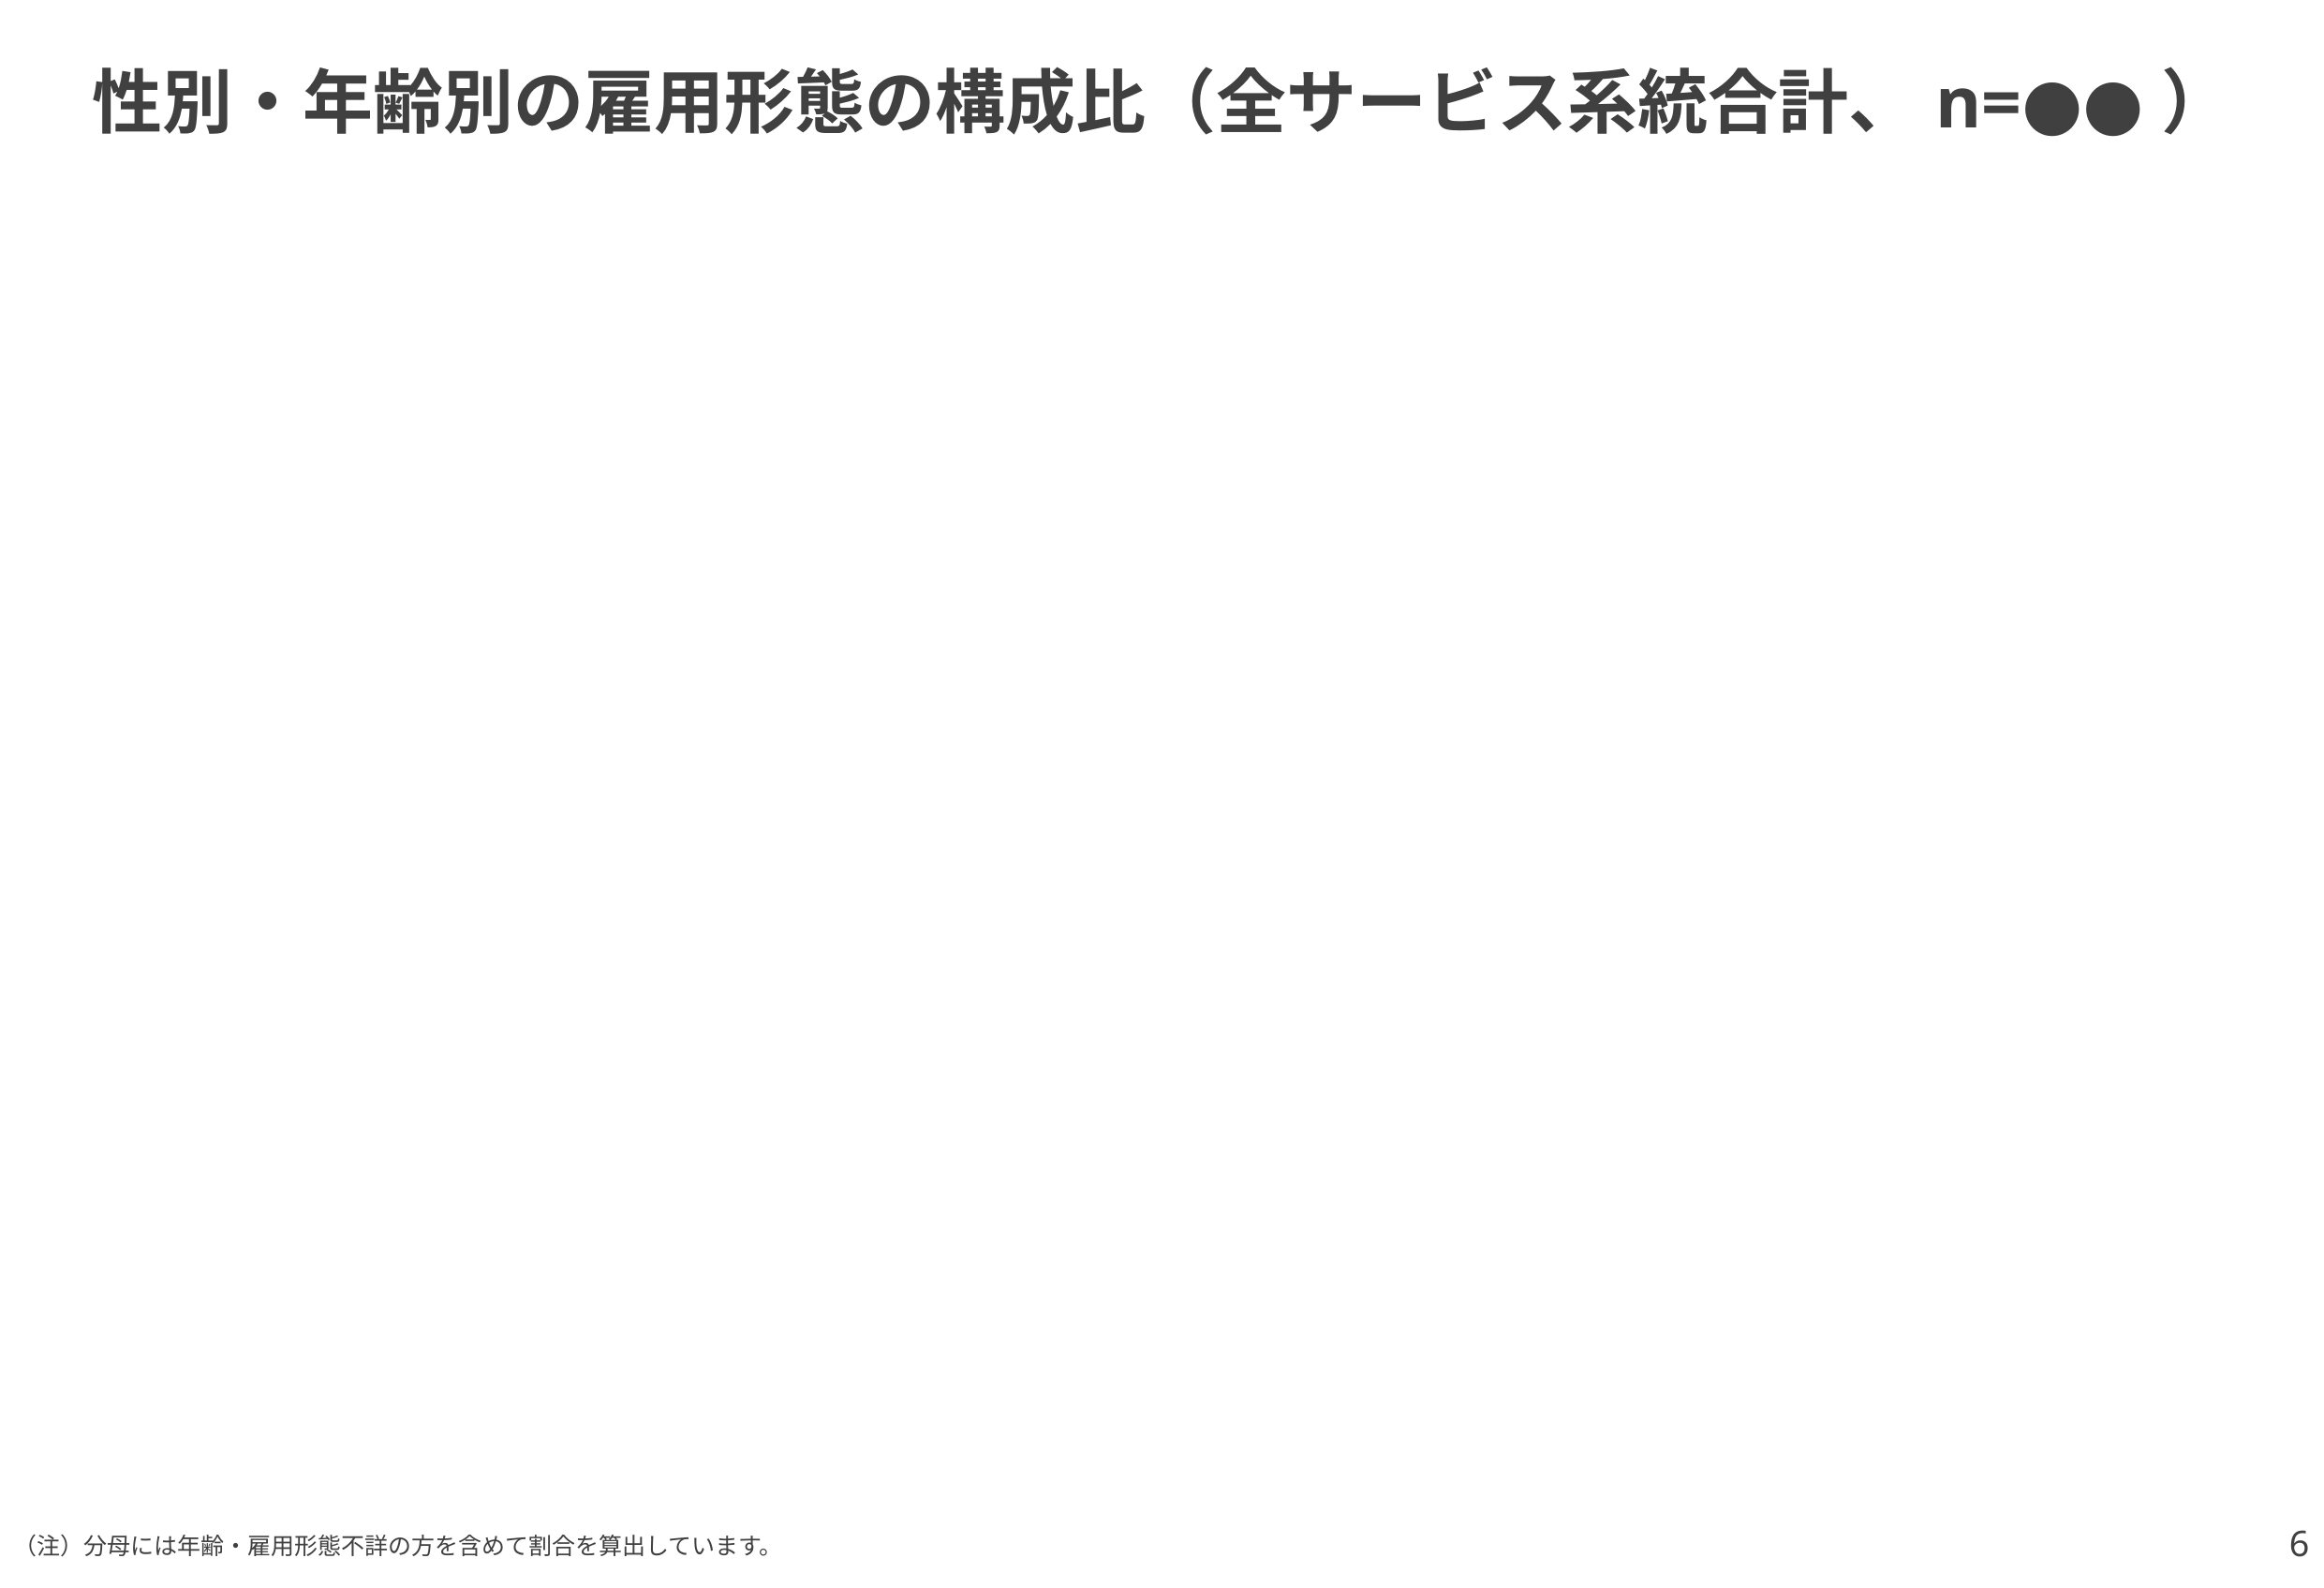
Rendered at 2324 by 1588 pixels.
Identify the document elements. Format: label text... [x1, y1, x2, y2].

text_box （注）分母には年齢・雇用形態不詳の方を含めて割合を算出しています。 [0, 1523, 2154, 1566]
title 性別・年齢別の雇用形態の構成比（全サービス系統合計、n=●●） [7, 31, 2316, 179]
slide_number 6 [1800, 1503, 2324, 1588]
